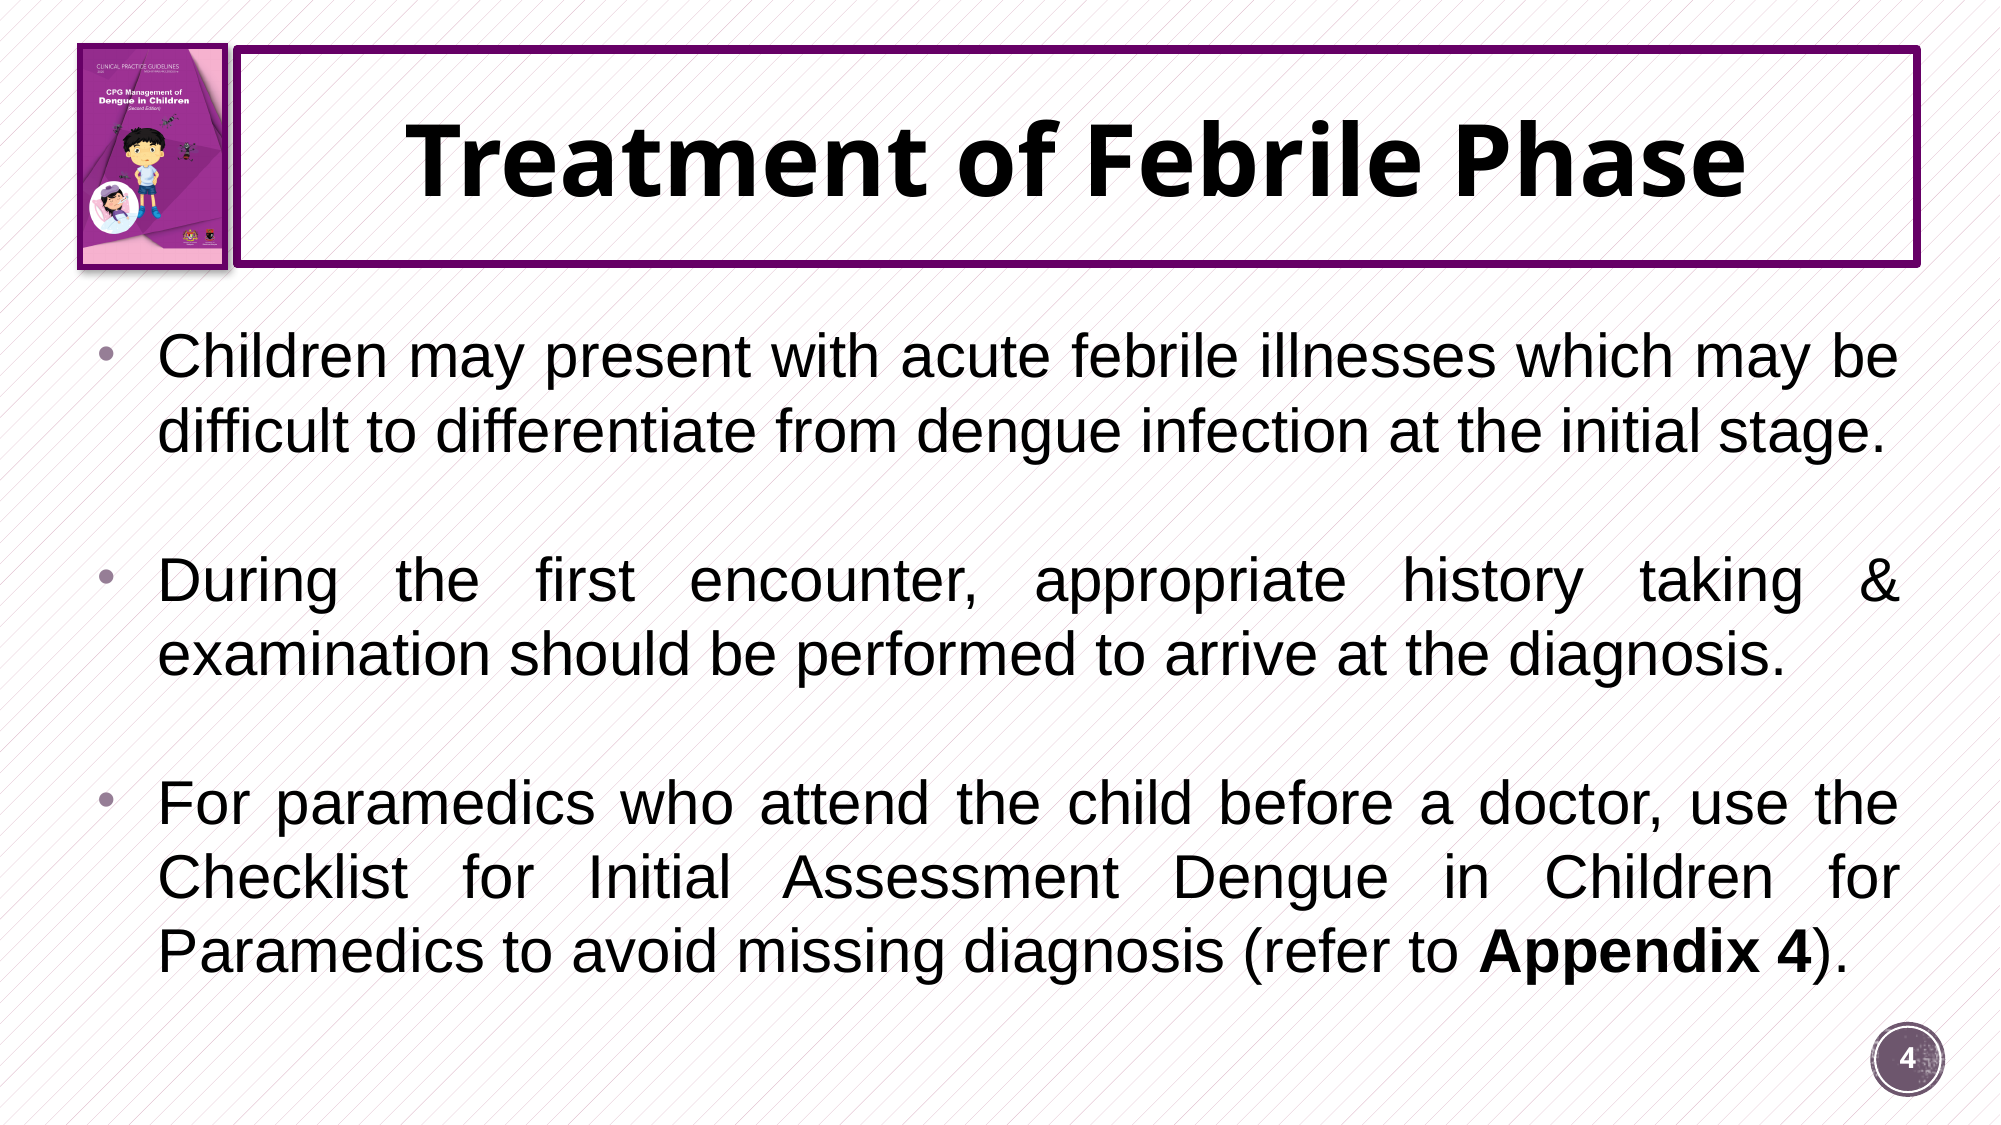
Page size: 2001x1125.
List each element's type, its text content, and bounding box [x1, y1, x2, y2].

text_box Treatment of Febrile Phase [237, 49, 1918, 264]
slide_number 4 [1855, 1028, 1961, 1089]
picture [83, 49, 222, 264]
list Children may present with acute febrile illnesses which may be difficult to differentiate from dengue infection at the initial stage. During the first encounter, appropriate history taking & examination should be performed to arrive at the diagnosis. For paramedics who attend the child before a doctor, use the Checklist for Initial Assessment Dengue in Children for Paramedics to avoid missing diagnosis (refer to Appendix 4). [82, 308, 1918, 1050]
